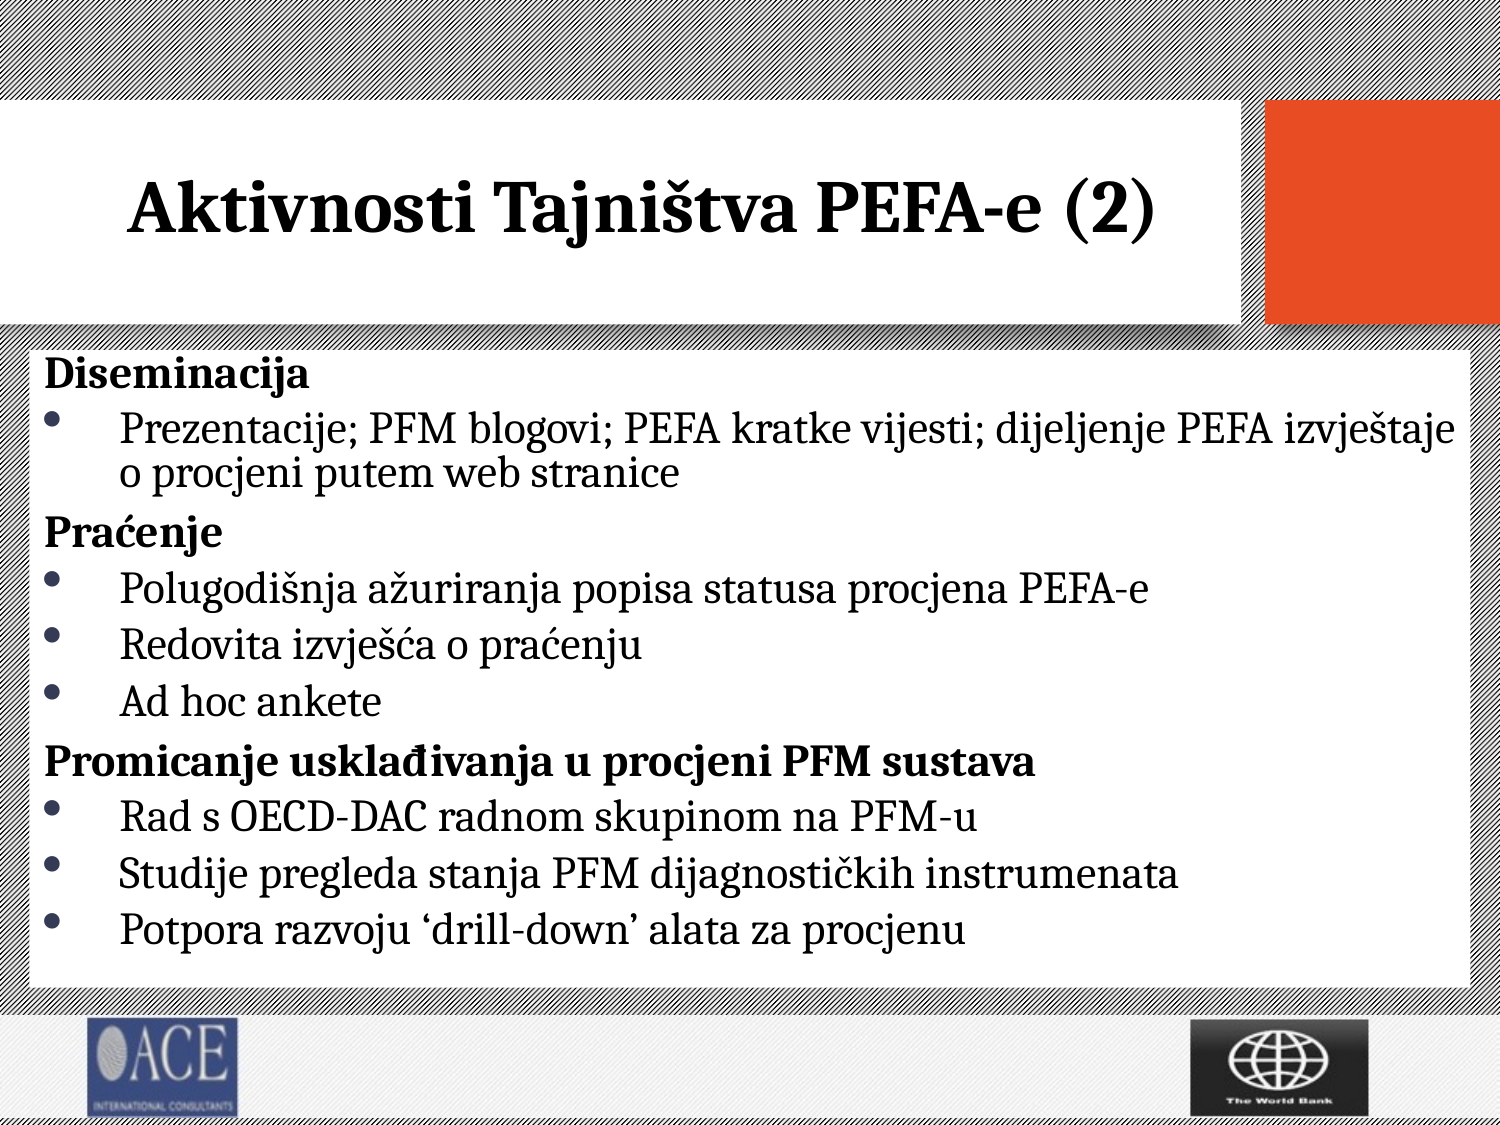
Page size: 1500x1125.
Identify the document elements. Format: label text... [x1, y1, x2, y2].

title Aktivnosti Tajništva PEFA-e (2) [17, 124, 1271, 292]
list Diseminacija Prezentacije; PFM blogovi; PEFA kratke vijesti; dijeljenje PEFA izvještaje o procjeni putem web stranice Praćenje Polugodišnja ažuriranja popisa statusa procjena PEFA-e Redovita izvješća o praćenju Ad hoc ankete Promicanje usklađivanja u procjeni PFM sustava Rad s OECD-DAC radnom skupinom na PFM-u Studije pregleda stanja PFM dijagnostičkih instrumenata Potpora razvoju ‘drill-down’ alata za procjenu [29, 349, 1471, 988]
picture [0, 0, 1500, 124]
picture [0, 292, 1500, 1125]
